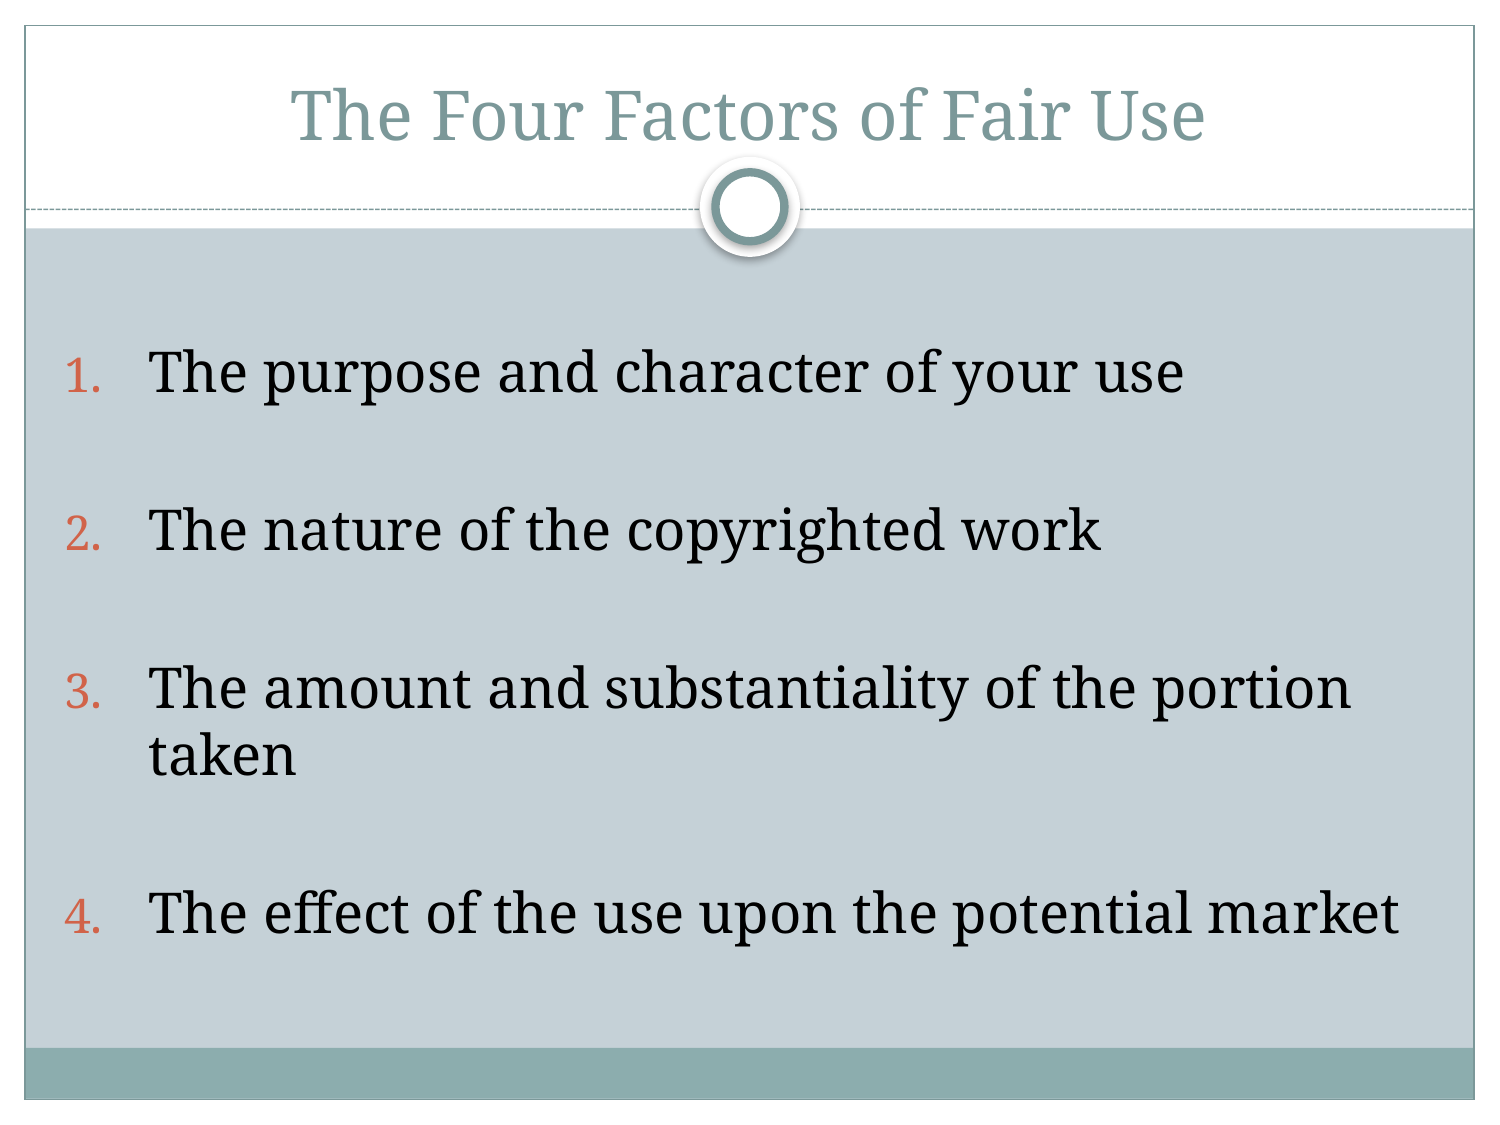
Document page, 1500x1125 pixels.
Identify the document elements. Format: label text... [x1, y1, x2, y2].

list The purpose and character of your use The nature of the copyrighted work The amount and substantiality of the portion taken The effect of the use upon the potential market [49, 250, 1445, 1001]
title The Four Factors of Fair Use [49, 37, 1450, 162]
